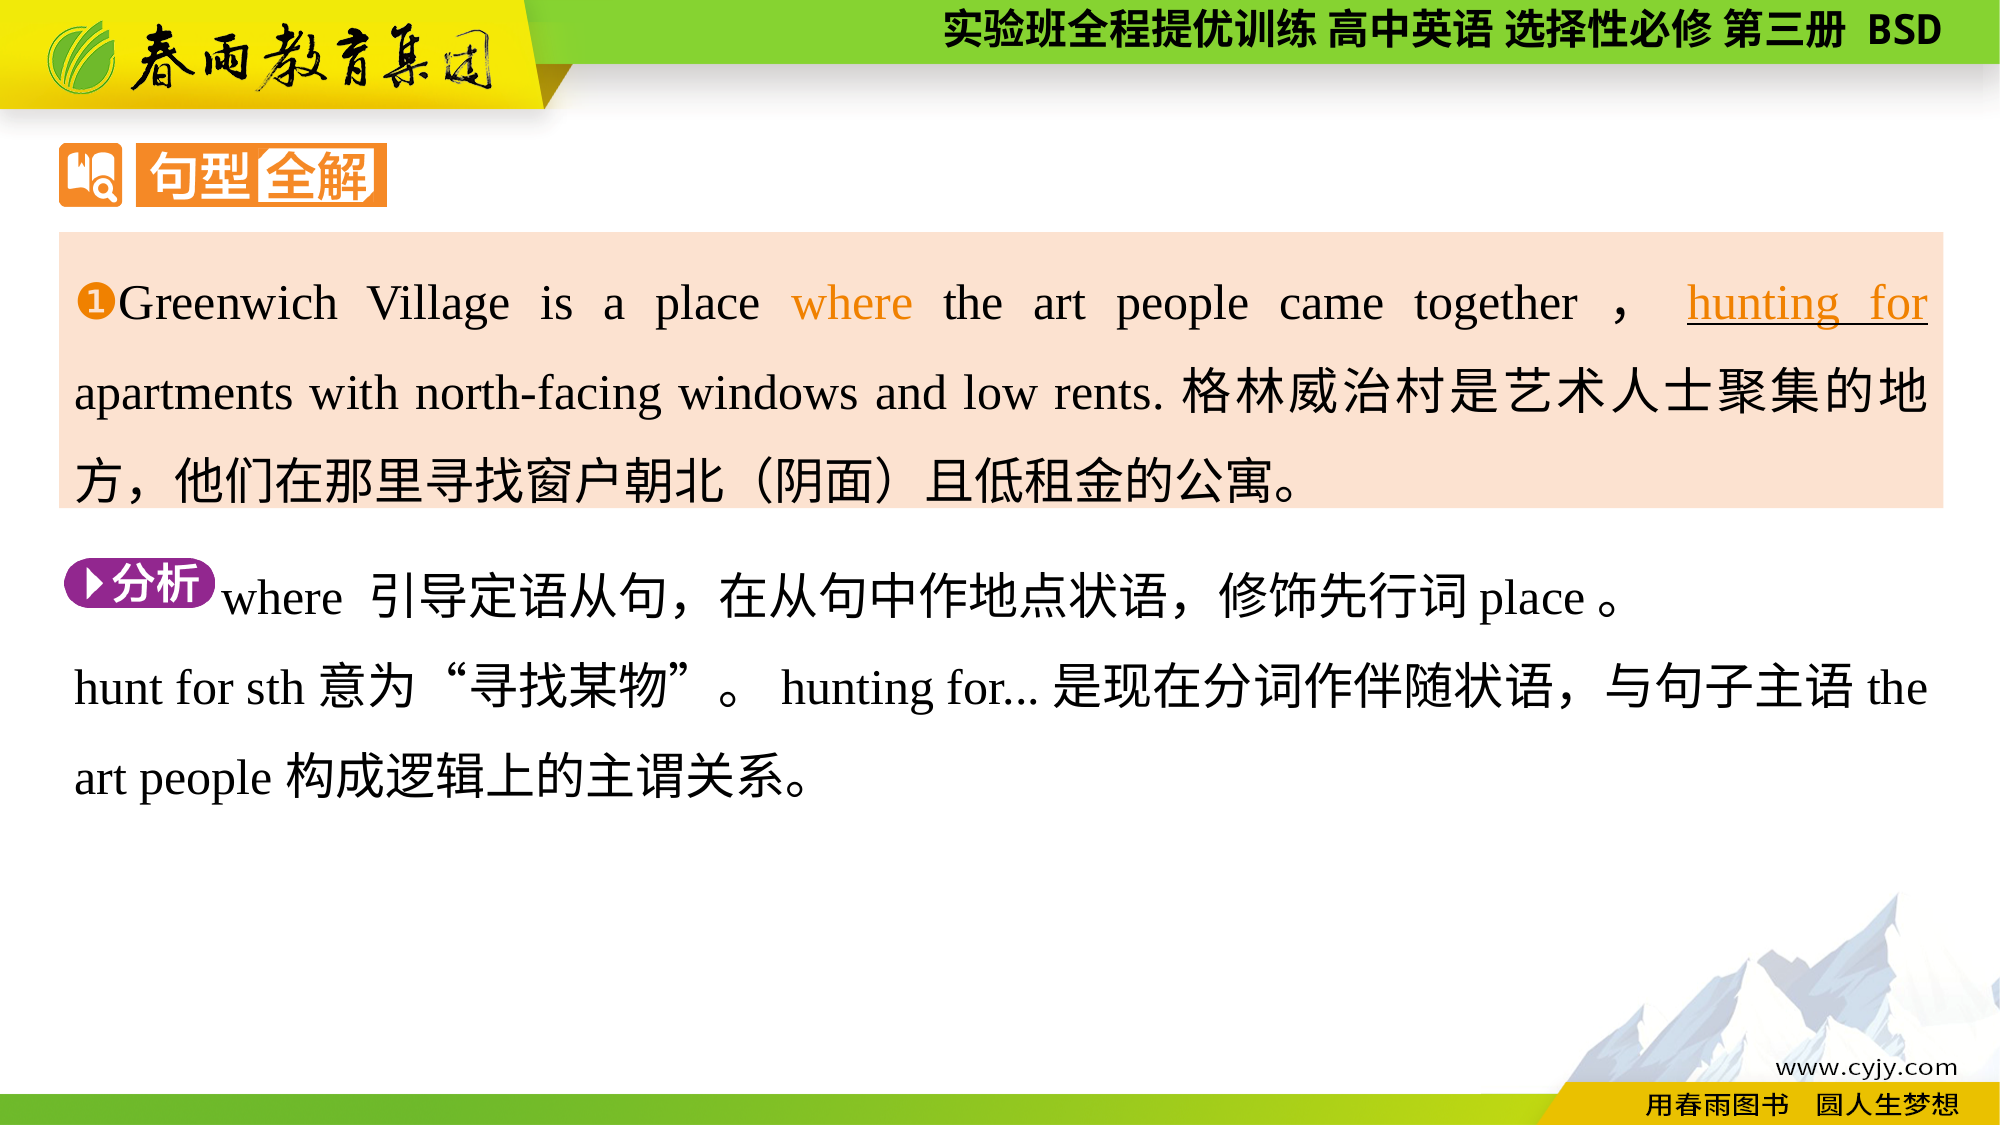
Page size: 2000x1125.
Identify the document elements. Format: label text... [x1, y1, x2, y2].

list ❶Greenwich Village is a place where the art people came together，hunting for apartments with north-facing windows and low rents.格林威治村是艺术人士聚集的地方，他们在那里寻找窗户朝北（阴面）且低租金的公寓。 [59, 232, 1944, 509]
text_box where 引导定语从句，在从句中作地点状语，修饰先行词place。 hunt for sth意为“寻找某物”。hunting for...是现在分词作伴随状语，与句子主语the art people构成逻辑上的主谓关系。 [59, 527, 1944, 812]
picture [0, 0, 2000, 1125]
